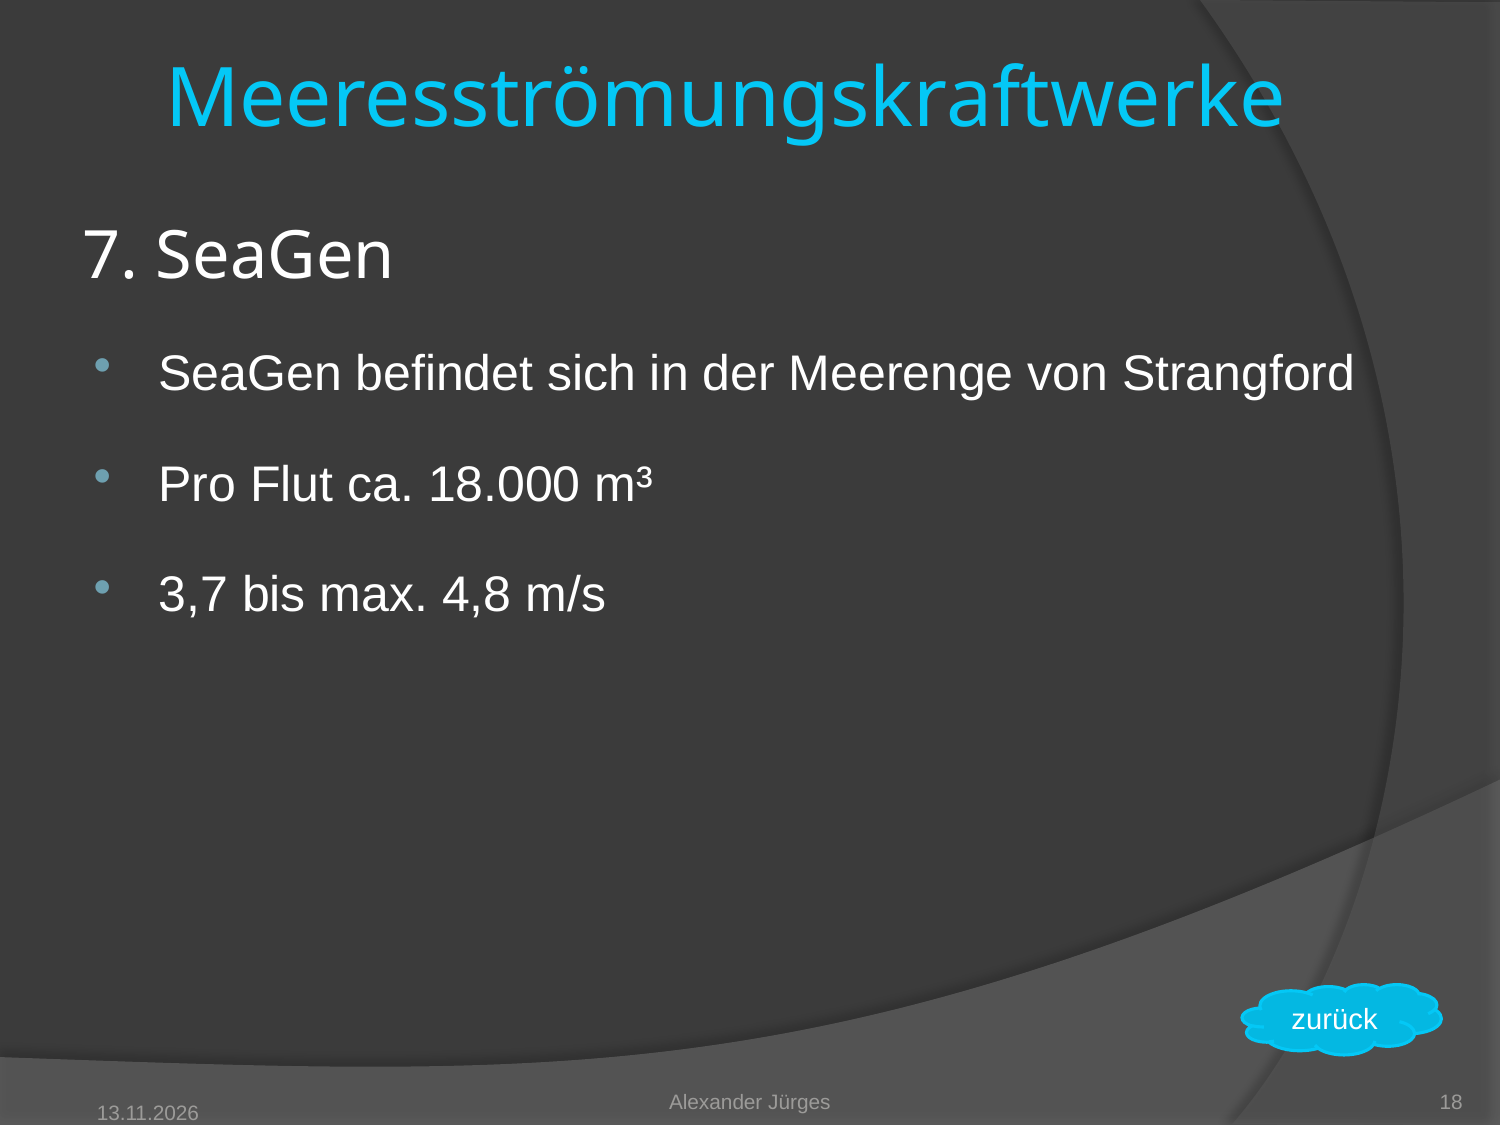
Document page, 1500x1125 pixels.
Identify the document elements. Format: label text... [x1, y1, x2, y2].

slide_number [82, 1065, 432, 1125]
text_box zurück [1240, 983, 1443, 1057]
text_box Meeresströmungskraftwerke [157, 0, 1383, 187]
text_box 7. SeaGen [74, 187, 1500, 317]
slide_number 18 [1337, 1053, 1463, 1114]
footer Alexander Jürges [512, 1053, 988, 1114]
list SeaGen befindet sich in der Meerenge von Strangford Pro Flut ca. 18.000 m³ 3,7 bis max. 4,8 m/s [75, 332, 1430, 704]
